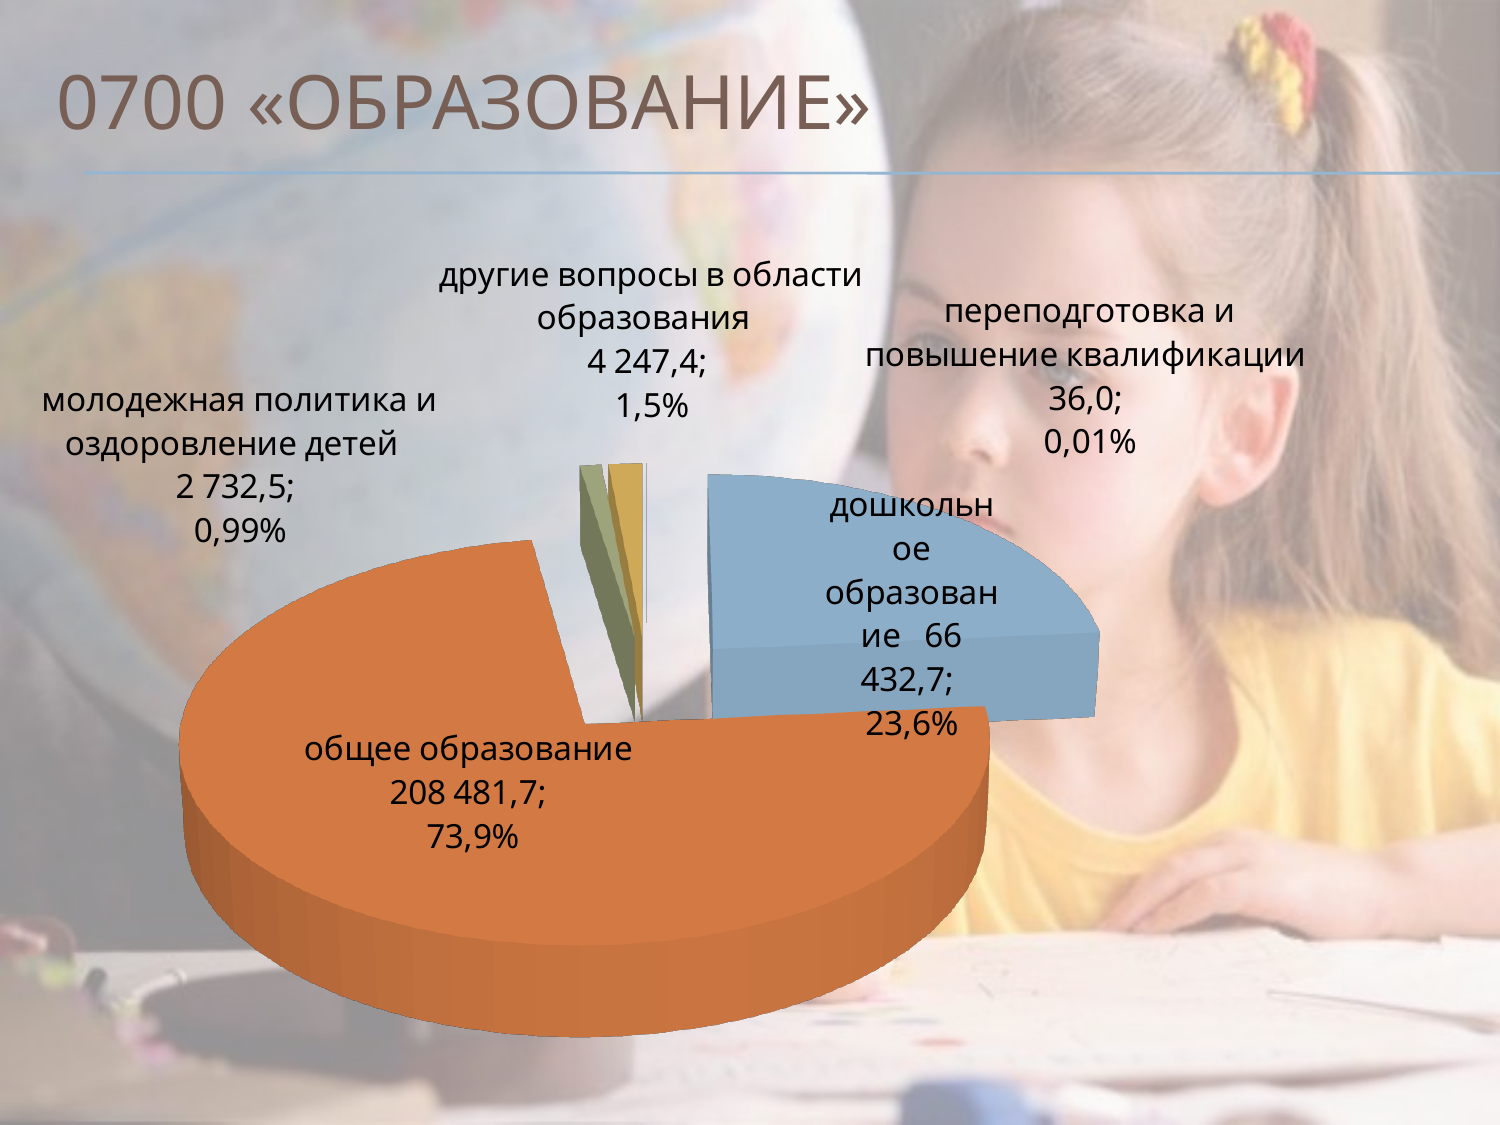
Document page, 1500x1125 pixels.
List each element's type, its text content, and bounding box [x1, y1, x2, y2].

title 0700 «Образование» [41, 30, 1467, 169]
chart [40, 179, 1467, 1125]
